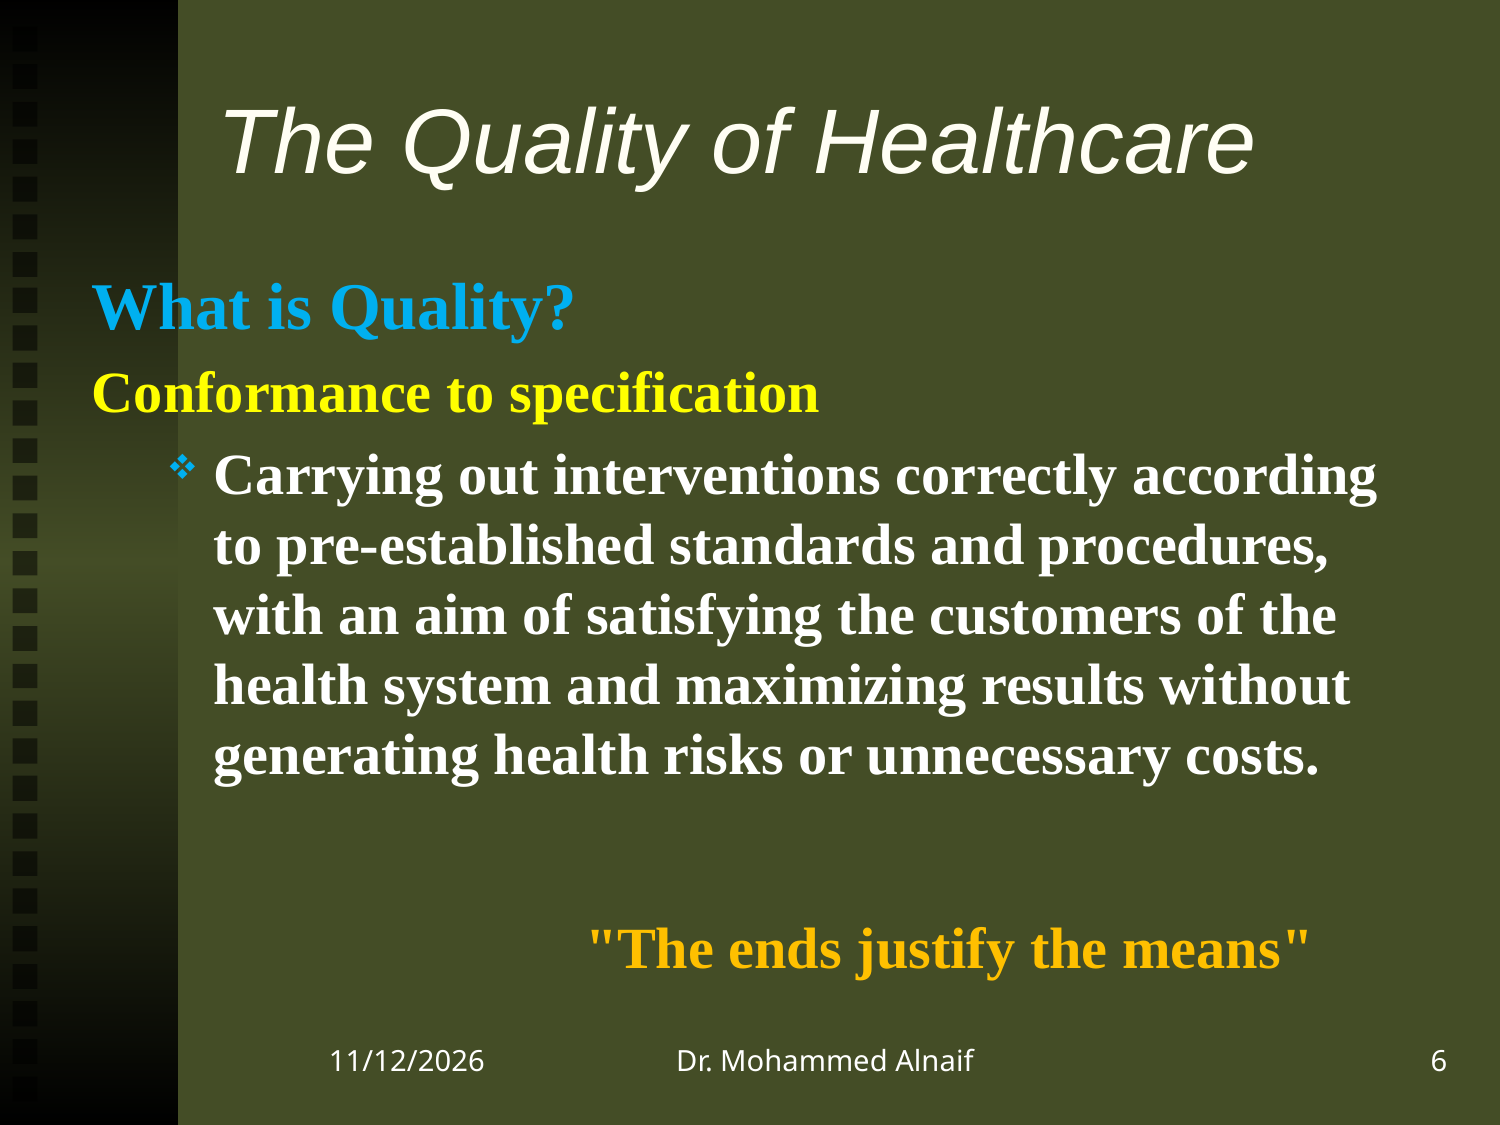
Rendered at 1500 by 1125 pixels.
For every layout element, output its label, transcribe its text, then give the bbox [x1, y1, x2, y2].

footer Dr. Mohammed Alnaif [587, 1024, 1063, 1101]
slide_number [187, 1024, 501, 1101]
subtitle What is Quality? Conformance to specification Carrying out interventions correctly according to pre-established standards and procedures, with an aim of satisfying the customers of the health system and maximizing results without generating health risks or unnecessary costs. [76, 255, 1412, 1012]
slide_number 6 [1149, 1024, 1463, 1101]
text_box "The ends justify the means" [570, 903, 1386, 988]
title The Quality of Healthcare [100, 42, 1376, 231]
